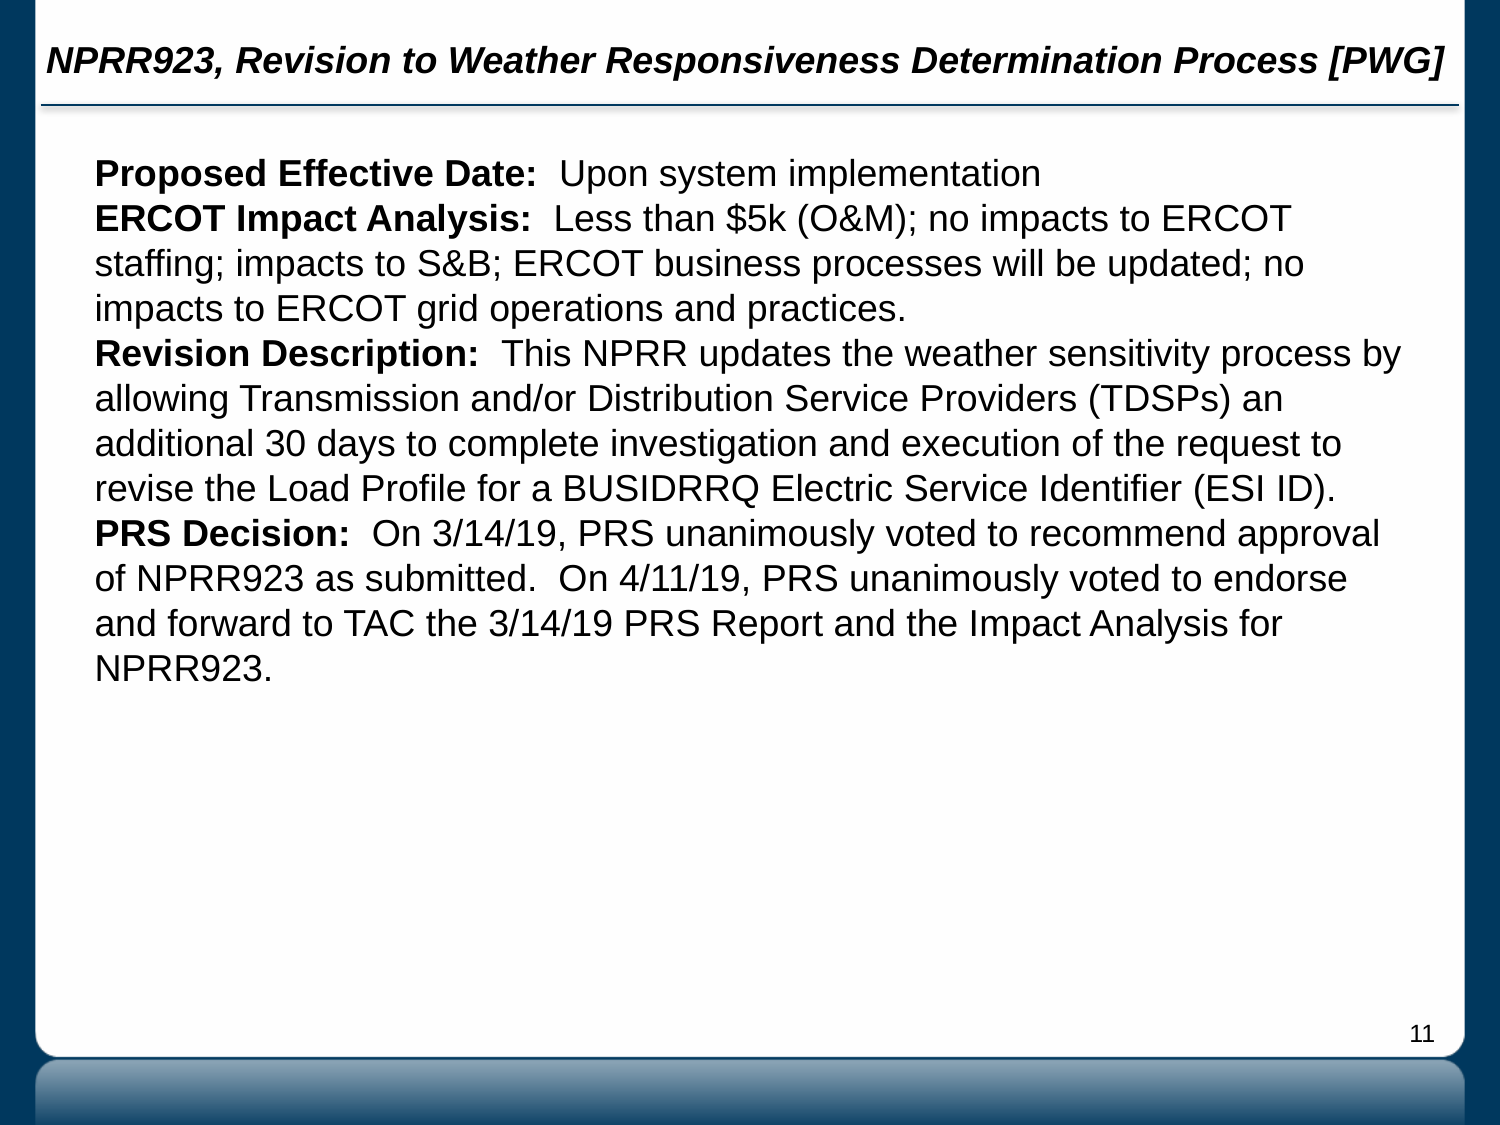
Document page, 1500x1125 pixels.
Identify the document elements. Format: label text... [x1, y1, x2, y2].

title NPRR923, Revision to Weather Responsiveness Determination Process [PWG] [31, 20, 1464, 97]
text_box Proposed Effective Date: Upon system implementation ERCOT Impact Analysis: Less than $5k (O&M); no impacts to ERCOT staffing; impacts to S&B; ERCOT business processes will be updated; no impacts to ERCOT grid operations and practices. Revision Description: This NPRR updates the weather sensitivity process by allowing Transmission and/or Distribution Service Providers (TDSPs) an additional 30 days to complete investigation and execution of the request to revise the Load Profile for a BUSIDRRQ Electric Service Identifier (ESI ID). PRS Decision: On 3/14/19, PRS unanimously voted to recommend approval of NPRR923 as submitted. On 4/11/19, PRS unanimously voted to endorse and forward to TAC the 3/14/19 PRS Report and the Impact Analysis for NPRR923. [79, 141, 1419, 697]
picture [35, 0, 1465, 1125]
